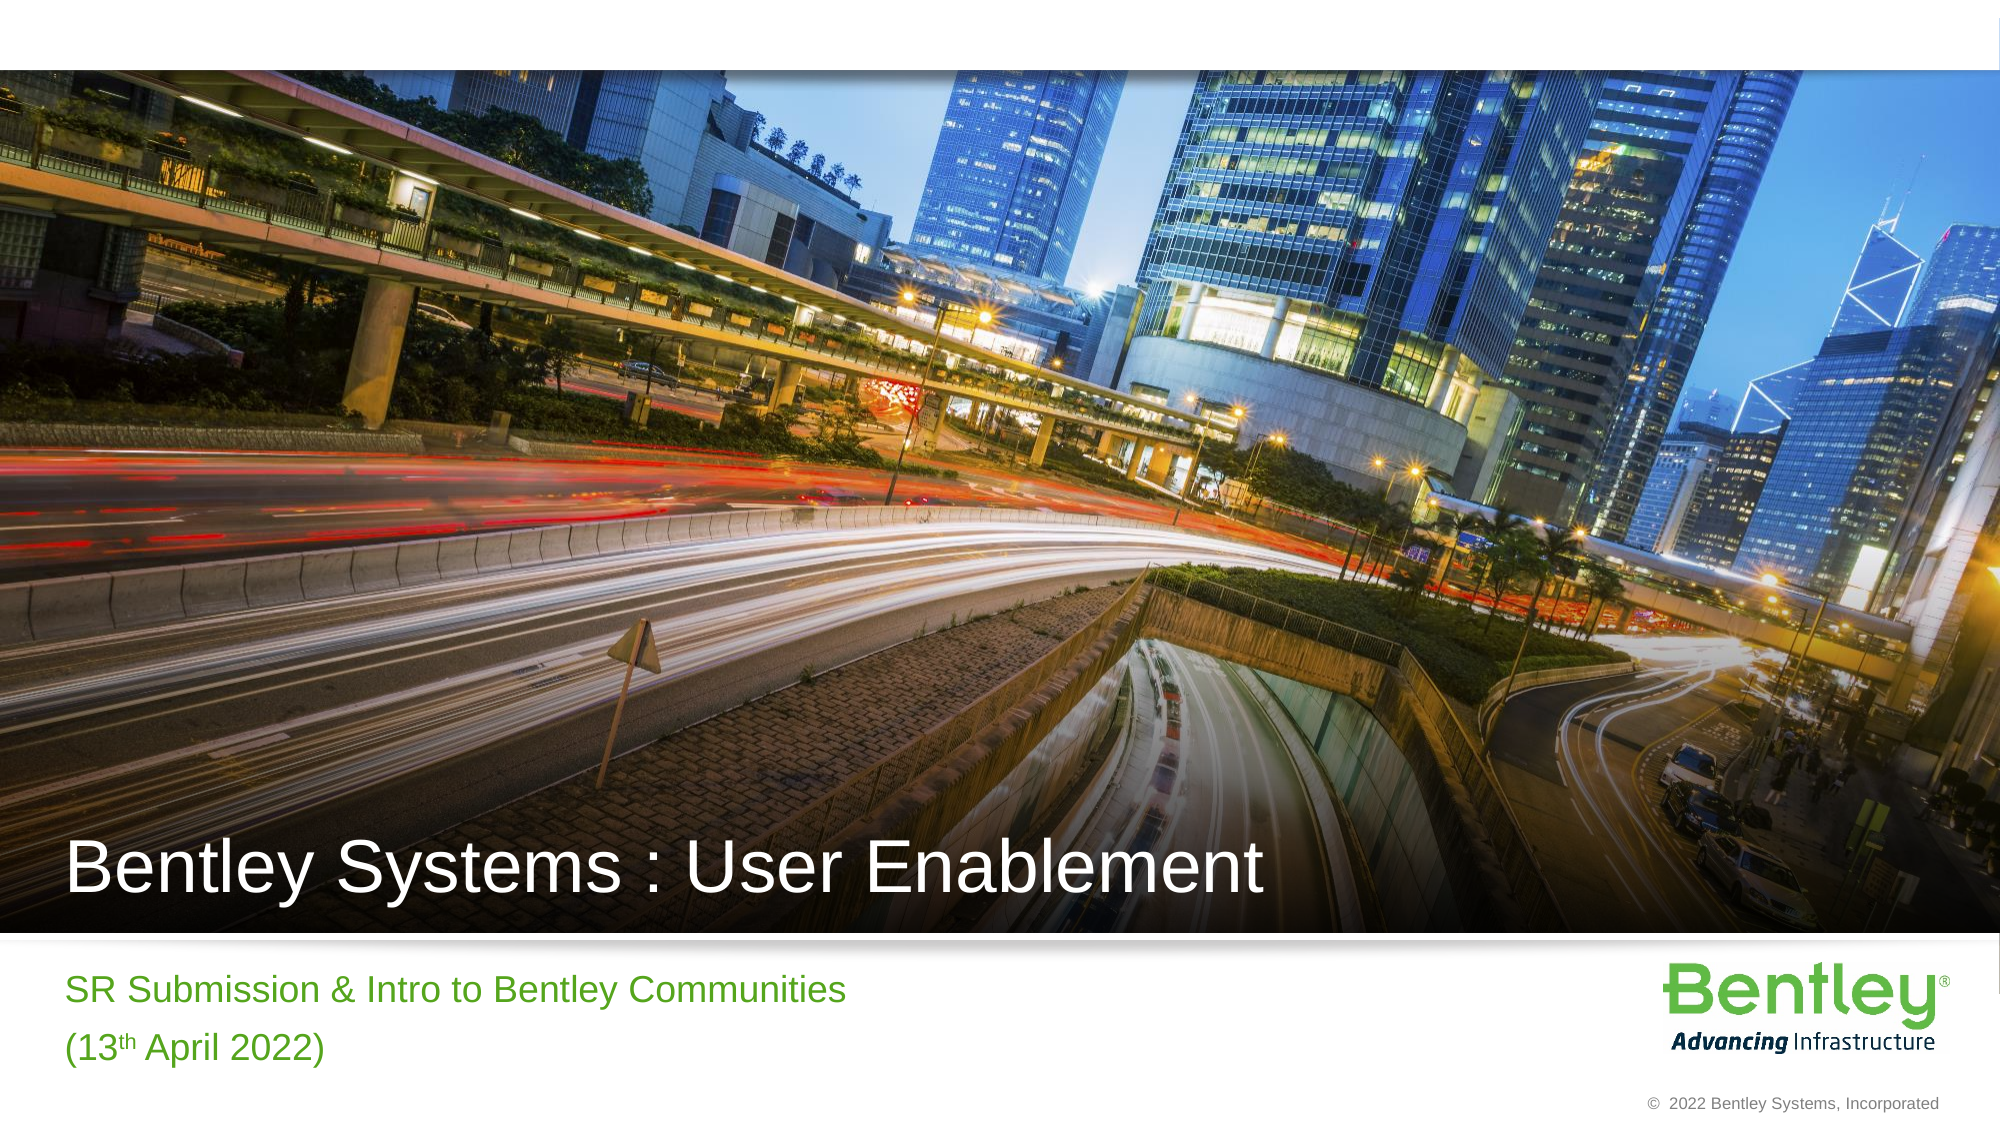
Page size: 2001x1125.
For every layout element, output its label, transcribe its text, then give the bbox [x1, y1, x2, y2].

picture [1663, 962, 1950, 1054]
subtitle SR Submission & Intro to Bentley Communities (13th April 2022) [64, 960, 1496, 1080]
title Bentley Systems : User Enablement [64, 663, 1937, 920]
picture [0, 71, 2000, 892]
